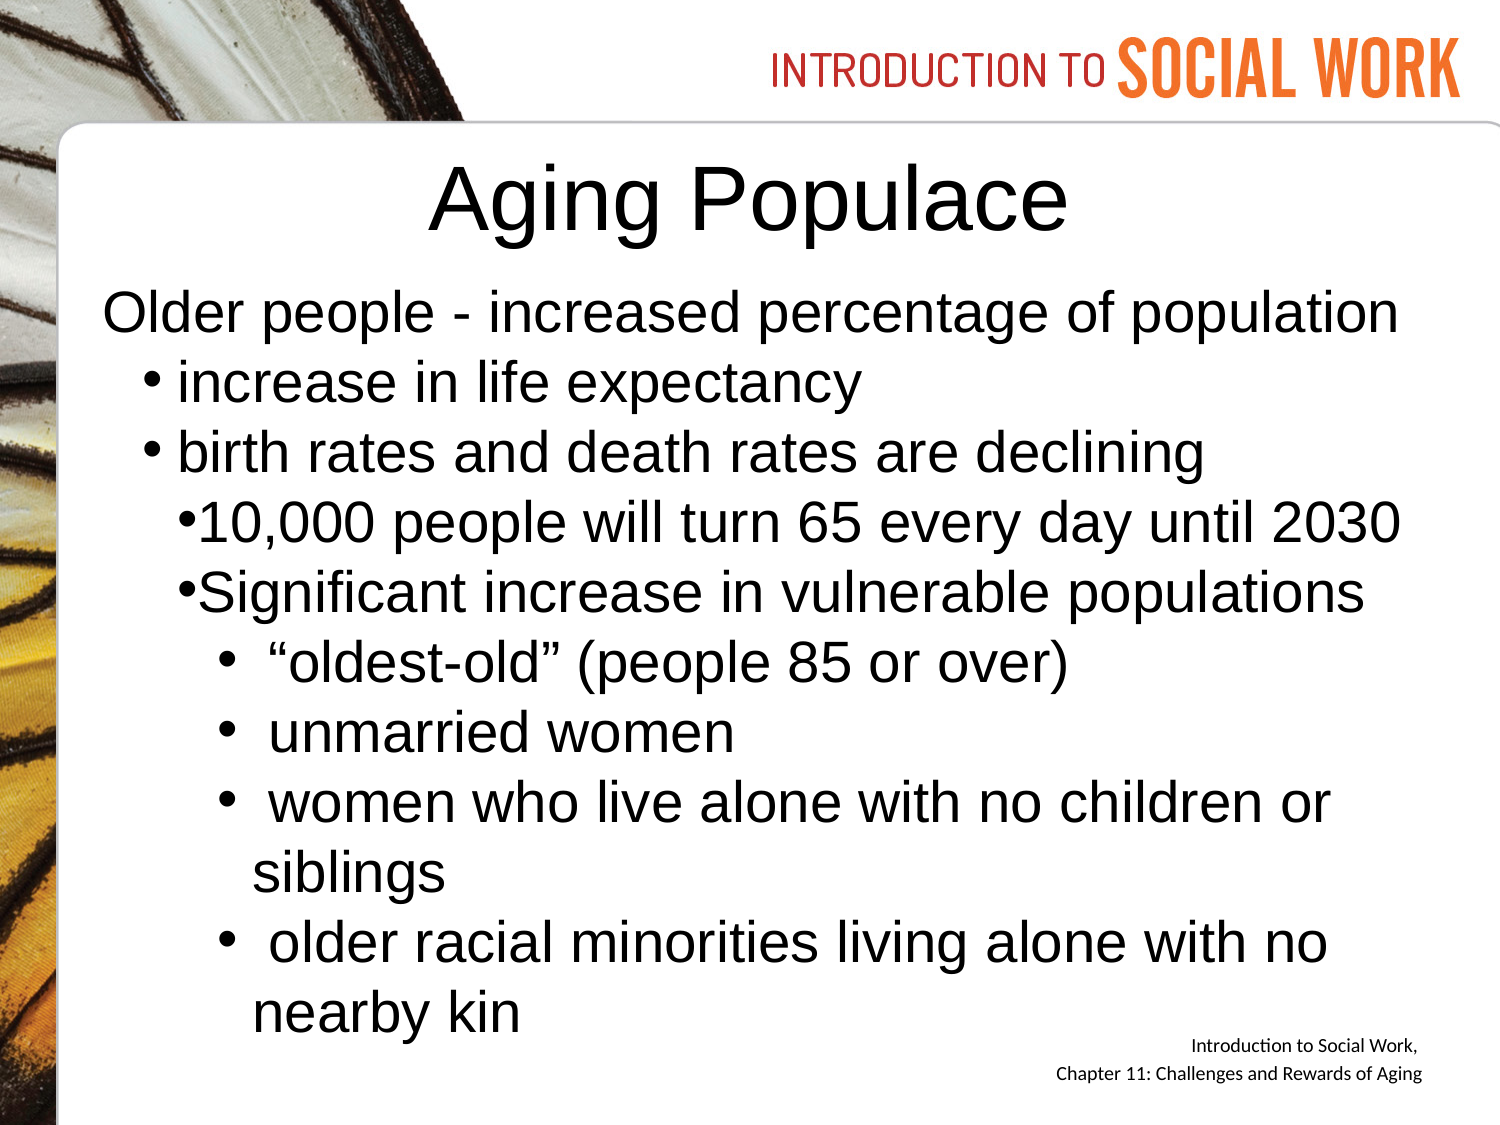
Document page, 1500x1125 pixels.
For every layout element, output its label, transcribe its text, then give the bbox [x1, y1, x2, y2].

picture [0, 0, 1500, 1125]
text_box Older people - increased percentage of population increase in life expectancy birth rates and death rates are declining 10,000 people will turn 65 every day until 2030 Significant increase in vulnerable populations “oldest-old” (people 85 or over) unmarried women women who live alone with no children or siblings older racial minorities living alone with no nearby kin [87, 266, 1500, 1052]
text_box [87, 237, 1425, 266]
title Aging Populace [75, 99, 1425, 288]
list Introduction to Social Work, Chapter 11: Challenges and Rewards of Aging [1037, 1052, 1438, 1100]
